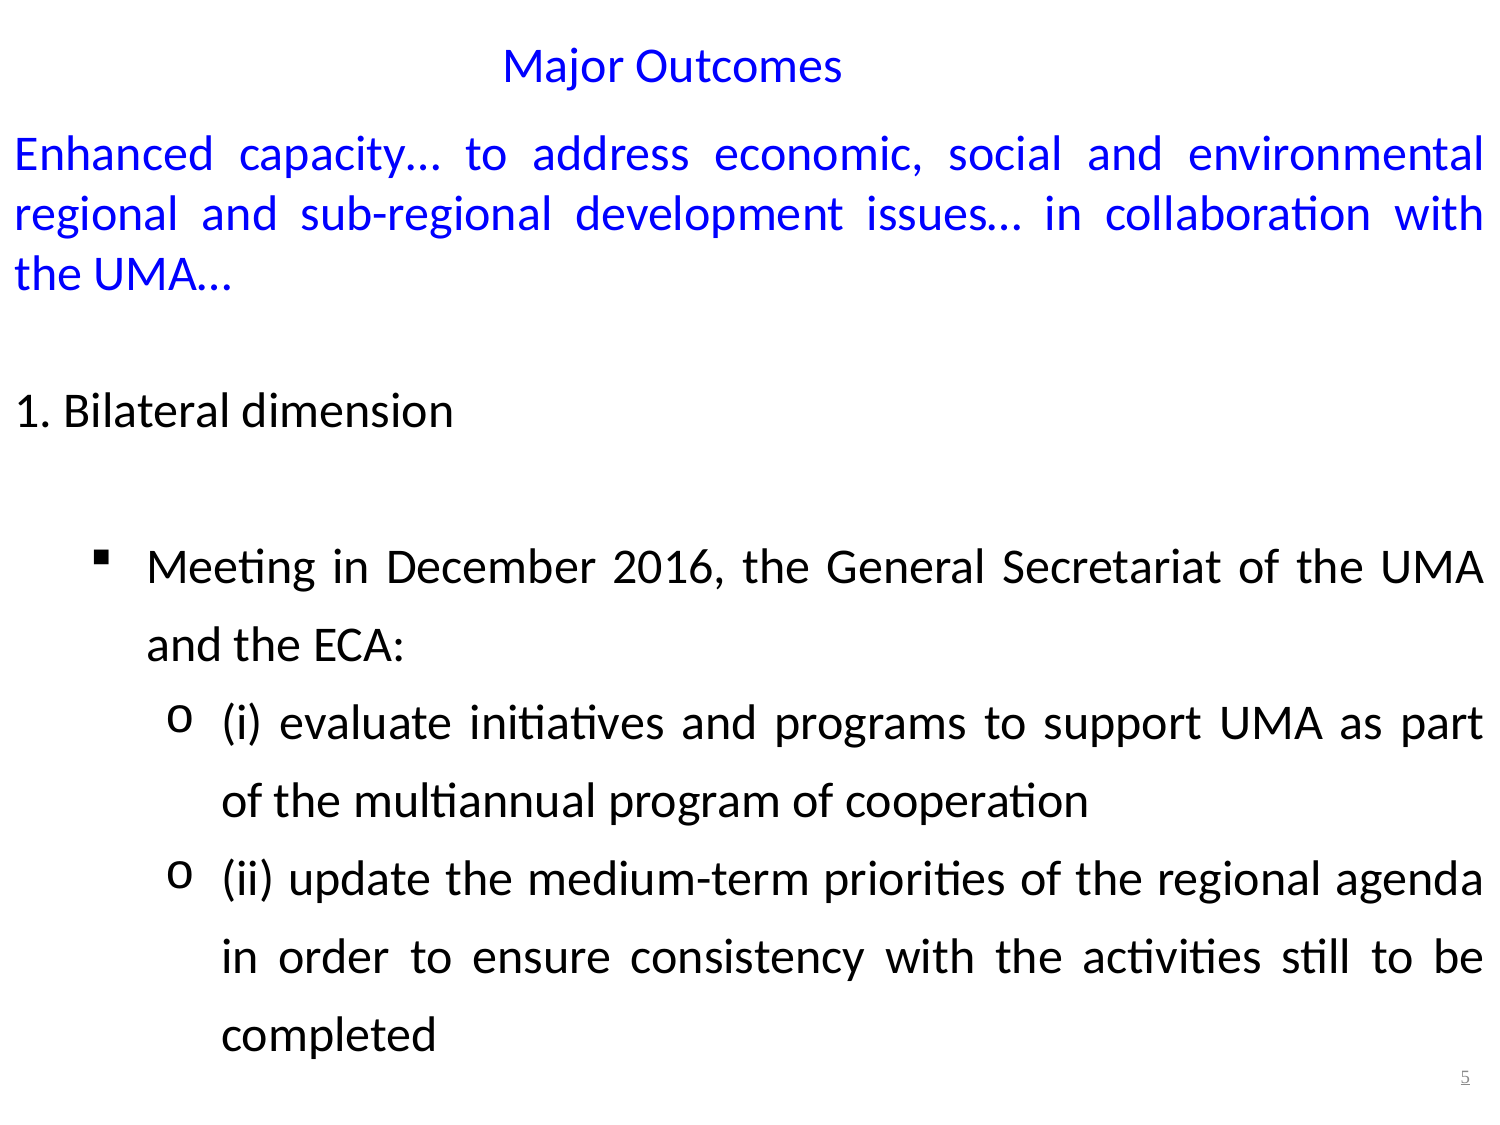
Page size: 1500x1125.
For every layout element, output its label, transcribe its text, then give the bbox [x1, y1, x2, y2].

text_box Enhanced capacity… to address economic, social and environmental regional and sub-regional development issues… in collaboration with the UMA… 1. Bilateral dimension Meeting in December 2016, the General Secretariat of the UMA and the ECA: (i) evaluate initiatives and programs to support UMA as part of the multiannual program of cooperation (ii) update the medium-term priorities of the regional agenda in order to ensure consistency with the activities still to be completed [0, 112, 1500, 1125]
text_box Major Outcomes [487, 24, 900, 100]
slide_number 5 [1422, 1045, 1486, 1106]
